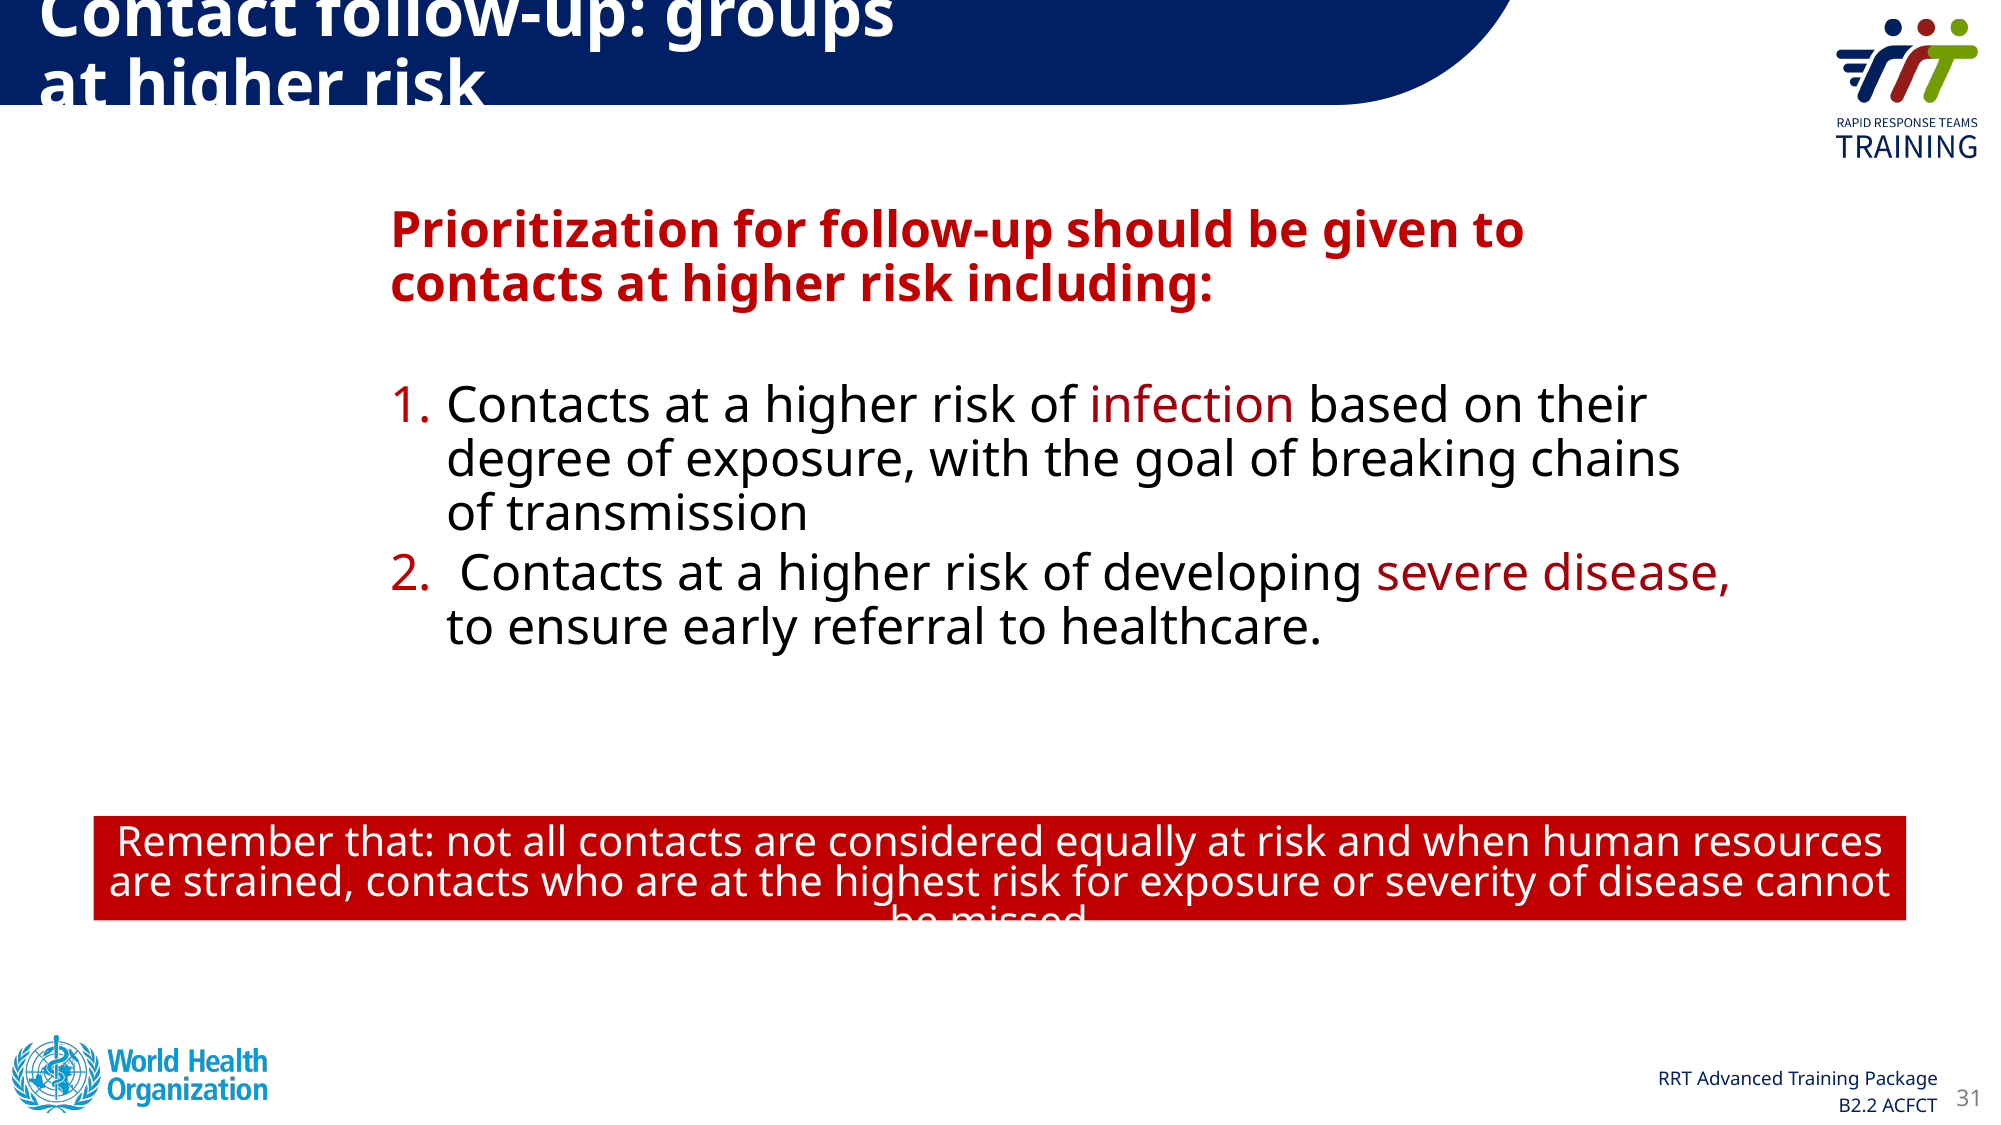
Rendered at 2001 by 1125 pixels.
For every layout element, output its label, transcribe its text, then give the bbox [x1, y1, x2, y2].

picture [12, 1035, 267, 1113]
picture [58, 1050, 64, 1058]
list Prioritization for follow-up should be given to contacts at higher risk including: Contacts at a higher risk of infection based on their degree of exposure, with the goal of breaking chains of transmission Contacts at a higher risk of developing severe disease, to ensure early referral to healthcare. [389, 204, 1740, 717]
text_box Contact follow-up: groups at higher risk [31, 11, 1336, 91]
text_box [93, 815, 1907, 921]
picture [0, 0, 1533, 105]
picture [12, 1083, 48, 1113]
picture [1835, 19, 1978, 167]
